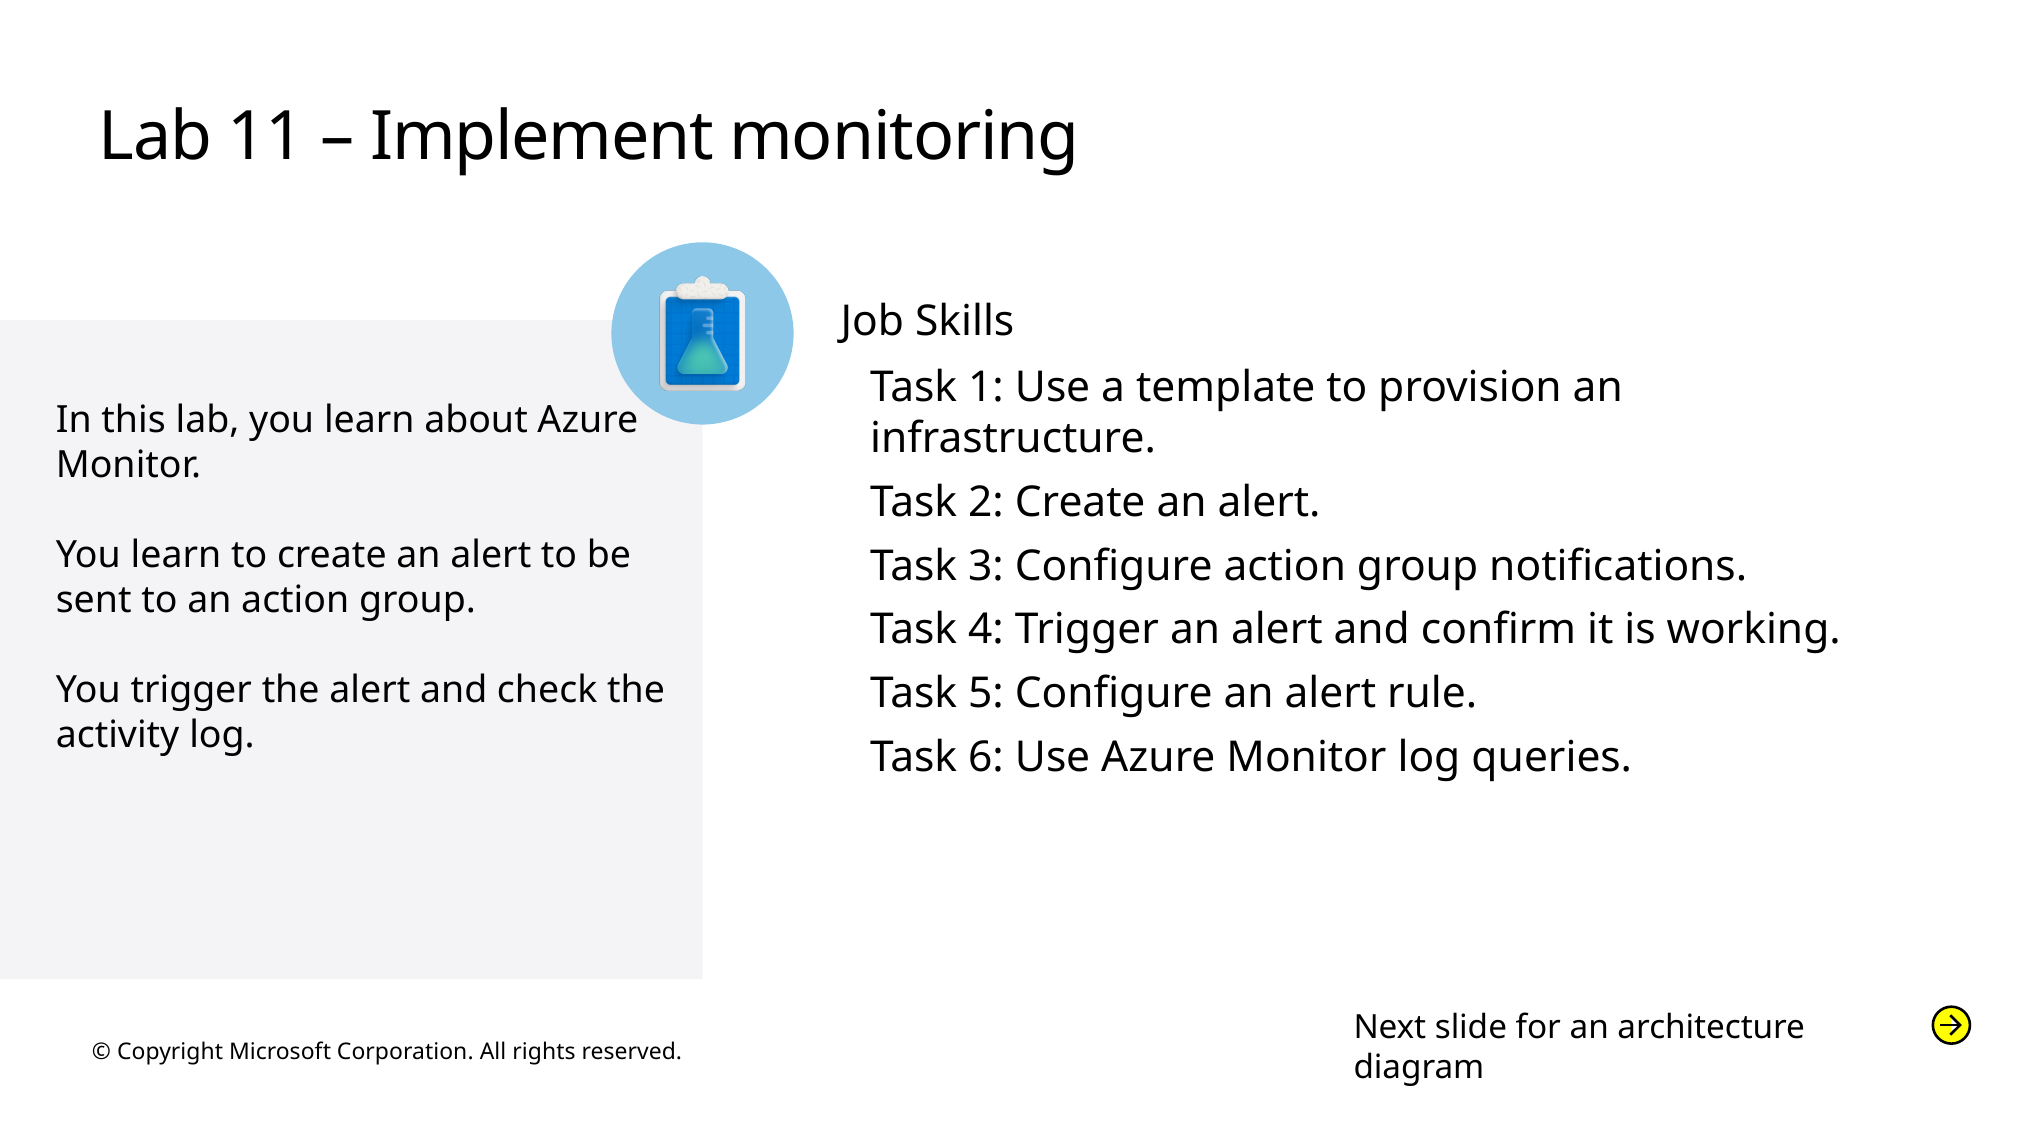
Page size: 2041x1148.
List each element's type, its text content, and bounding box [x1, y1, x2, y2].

picture [645, 276, 760, 391]
title Lab 11 – Implement monitoring [98, 86, 2019, 169]
text_box Task 1: Use a template to provision an infrastructure. Task 2: Create an alert. Task 3: Configure action group notifications. Task 4: Trigger an alert and confirm it is working. Task 5: Configure an alert rule. Task 6: Use Azure Monitor log queries. [840, 336, 1896, 881]
text_box Job Skills [825, 285, 1846, 351]
text_box [1932, 1006, 1970, 1044]
text_box In this lab, you learn about Azure Monitor. You learn to create an alert to be sent to an action group. You trigger the alert and check the activity log. [55, 394, 673, 755]
text_box Next slide for an architecture diagram [1353, 1004, 1913, 1085]
